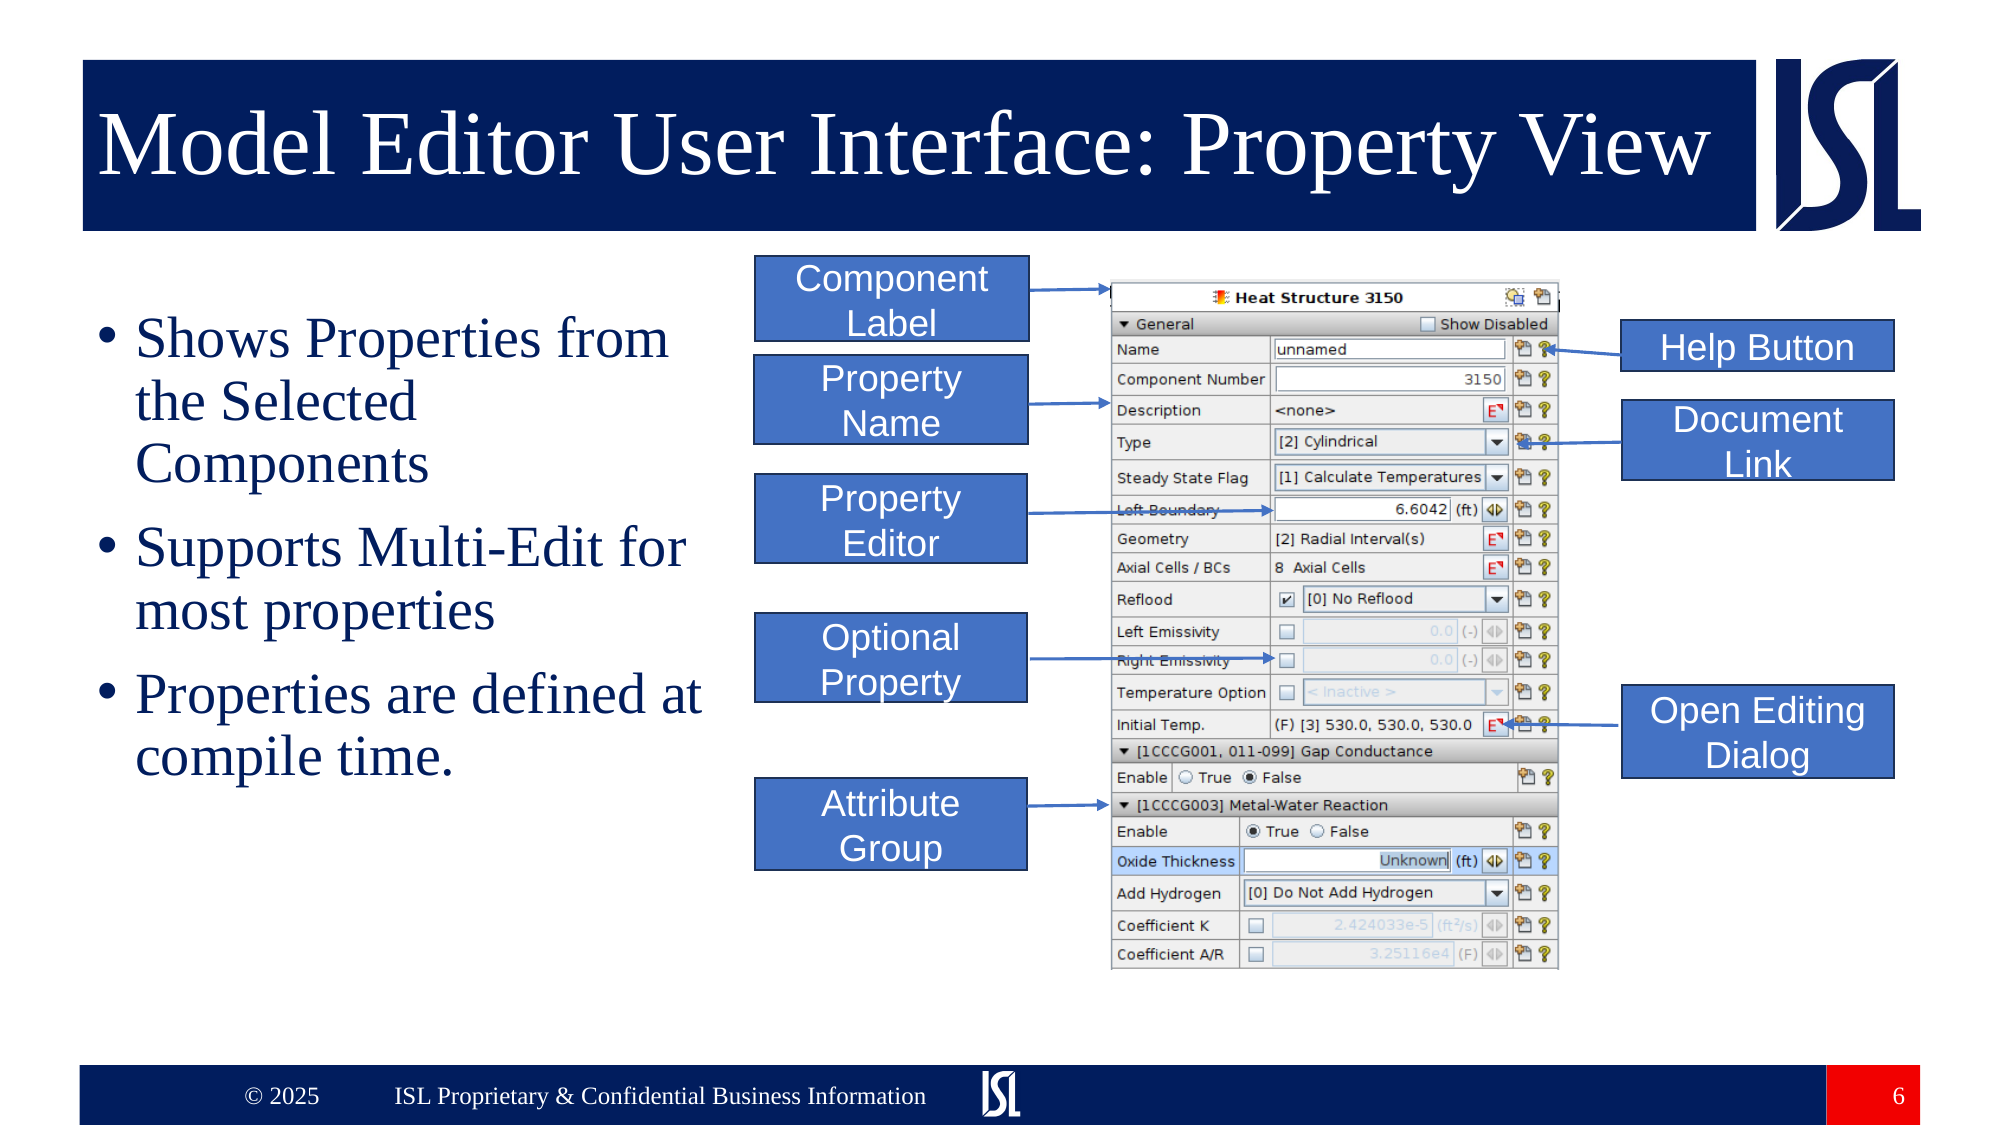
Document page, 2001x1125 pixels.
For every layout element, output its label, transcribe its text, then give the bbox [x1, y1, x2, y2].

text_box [1542, 349, 1624, 356]
text_box Shows Properties from the Selected Components Supports Multi-Edit for most properties Properties are defined at compile time. [82, 299, 720, 1014]
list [1110, 279, 1560, 970]
text_box Help Button [1620, 319, 1895, 372]
text_box Optional Property [754, 612, 1028, 703]
text_box Property Name [753, 354, 1029, 445]
text_box Open Editing Dialog [1621, 684, 1895, 779]
slide_number 6 [1826, 1065, 1921, 1125]
title Model Editor User Interface: Property View [82, 59, 1757, 231]
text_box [1028, 510, 1274, 514]
text_box Component Label [754, 255, 1030, 342]
text_box Attribute Group [754, 777, 1028, 871]
text_box Property Editor [754, 473, 1028, 564]
text_box Document Link [1621, 399, 1895, 481]
picture [1776, 59, 1921, 231]
